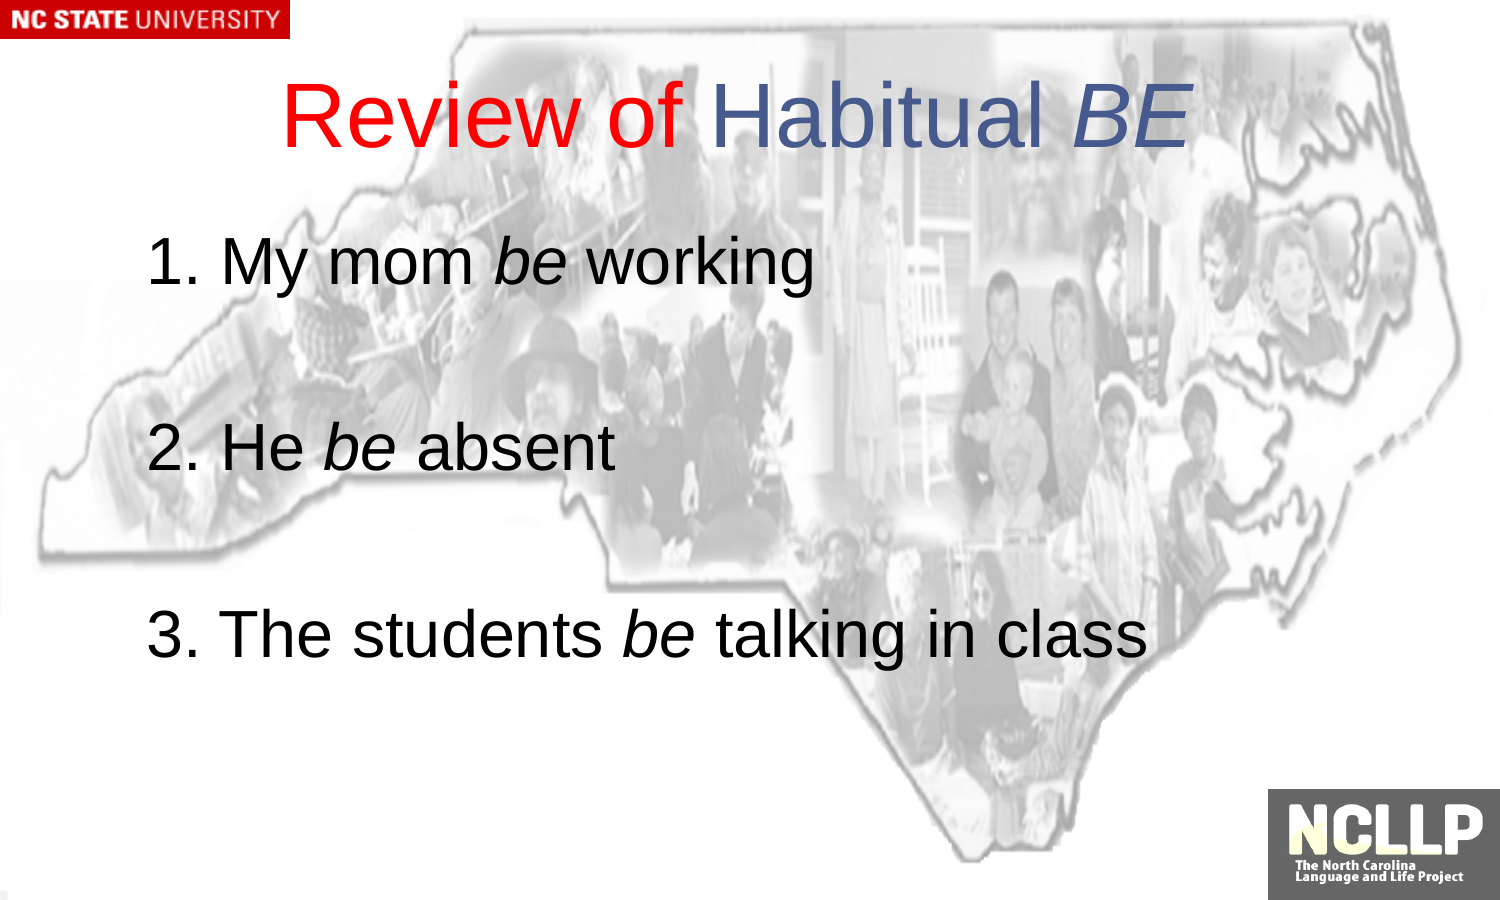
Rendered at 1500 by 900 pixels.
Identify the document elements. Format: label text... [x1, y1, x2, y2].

title Review of Habitual BE [75, 36, 1425, 186]
picture [0, 0, 290, 39]
picture [1268, 789, 1500, 900]
list 1. My mom be working 2. He be absent 3. The students be talking in class [75, 210, 1425, 804]
